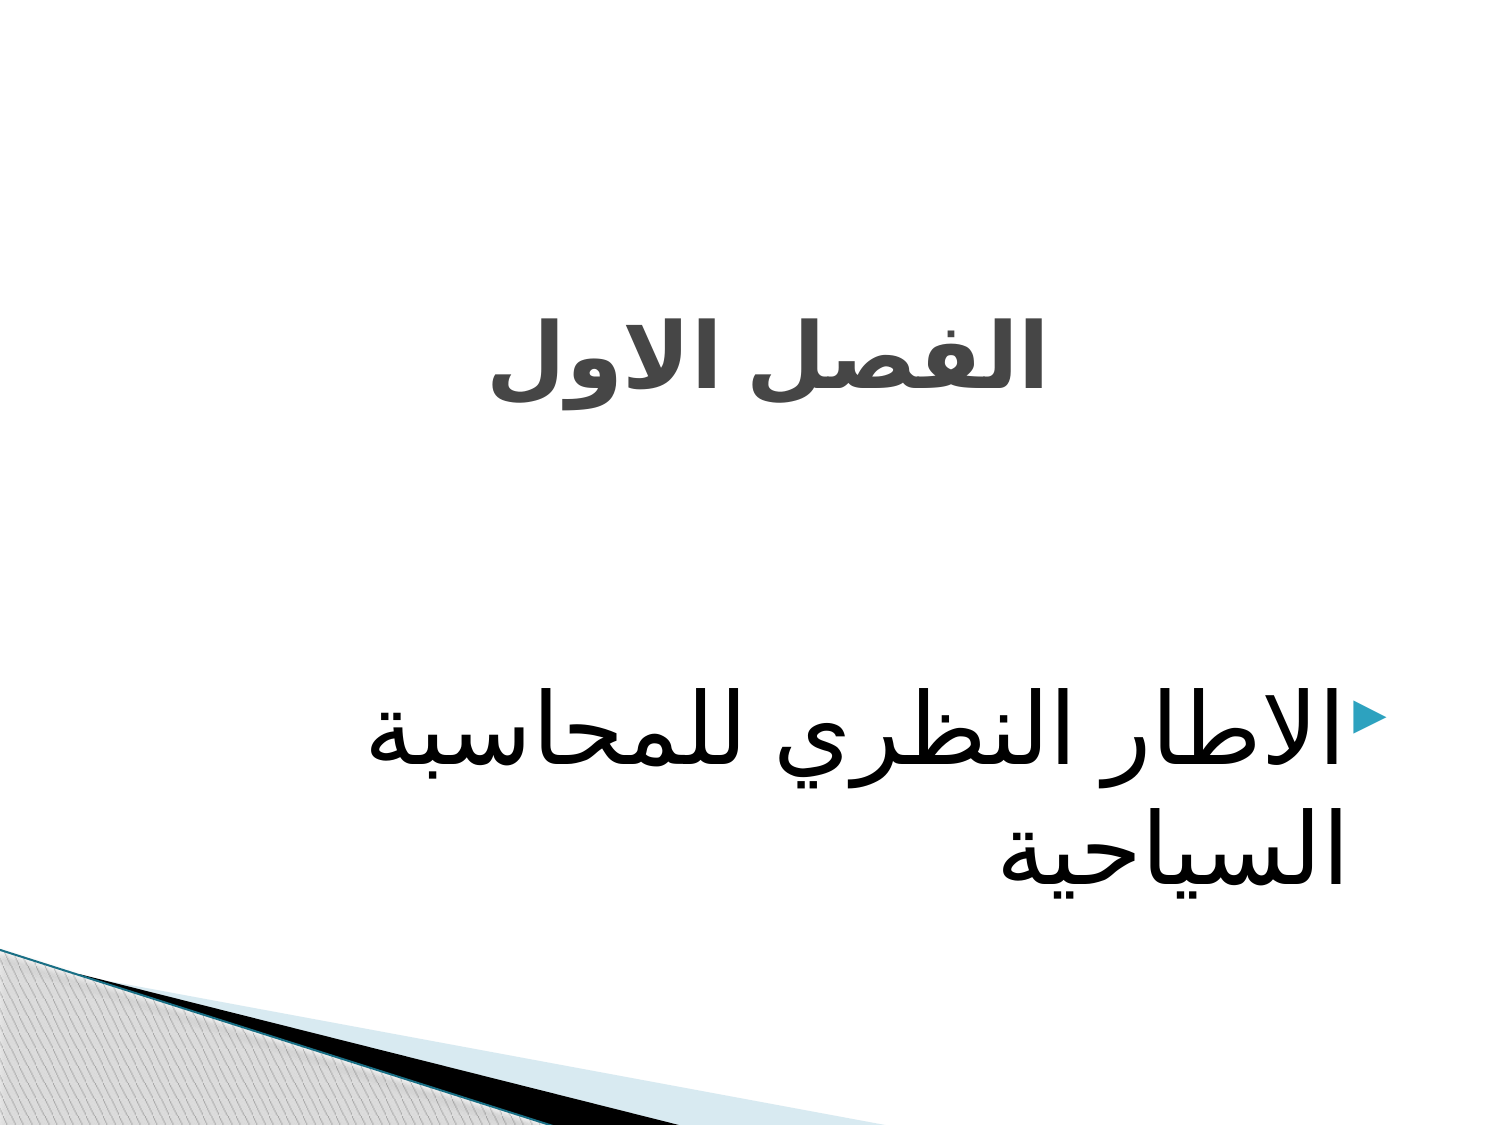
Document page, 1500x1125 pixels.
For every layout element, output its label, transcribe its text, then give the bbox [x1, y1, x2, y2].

list الاطار النظري للمحاسبة السياحية [75, 243, 1425, 986]
title الفصل الاول [93, 257, 1444, 446]
